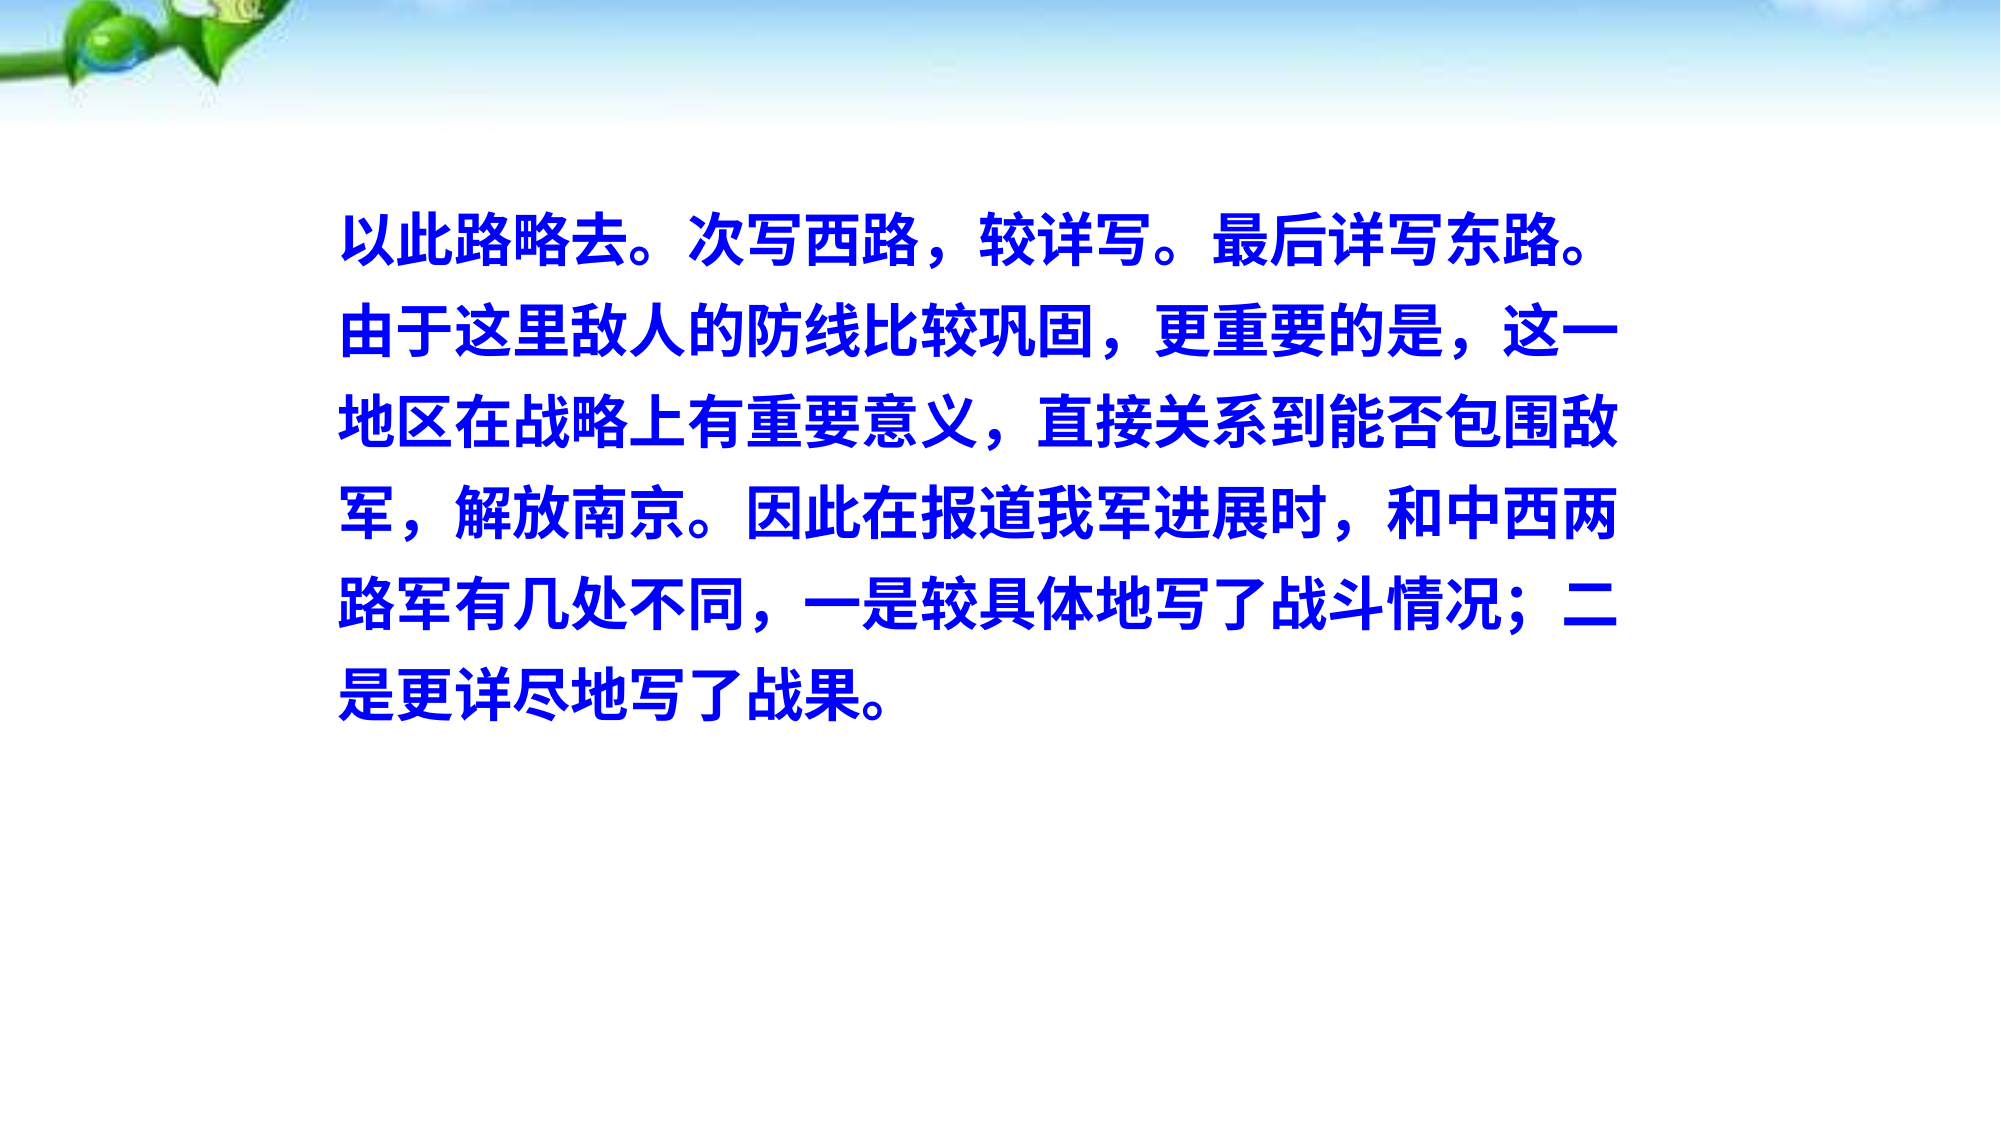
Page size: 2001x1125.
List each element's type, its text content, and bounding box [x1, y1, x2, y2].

text_box 以此路略去。次写西路，较详写。最后详写东路。由于这里敌人的防线比较巩固，更重要的是，这一地区在战略上有重要意义，直接关系到能否包围敌军，解放南京。因此在报道我军进展时，和中西两路军有几处不同，一是较具体地写了战斗情况；二是更详尽地写了战果。 [322, 174, 1681, 736]
picture [0, 0, 2001, 1125]
